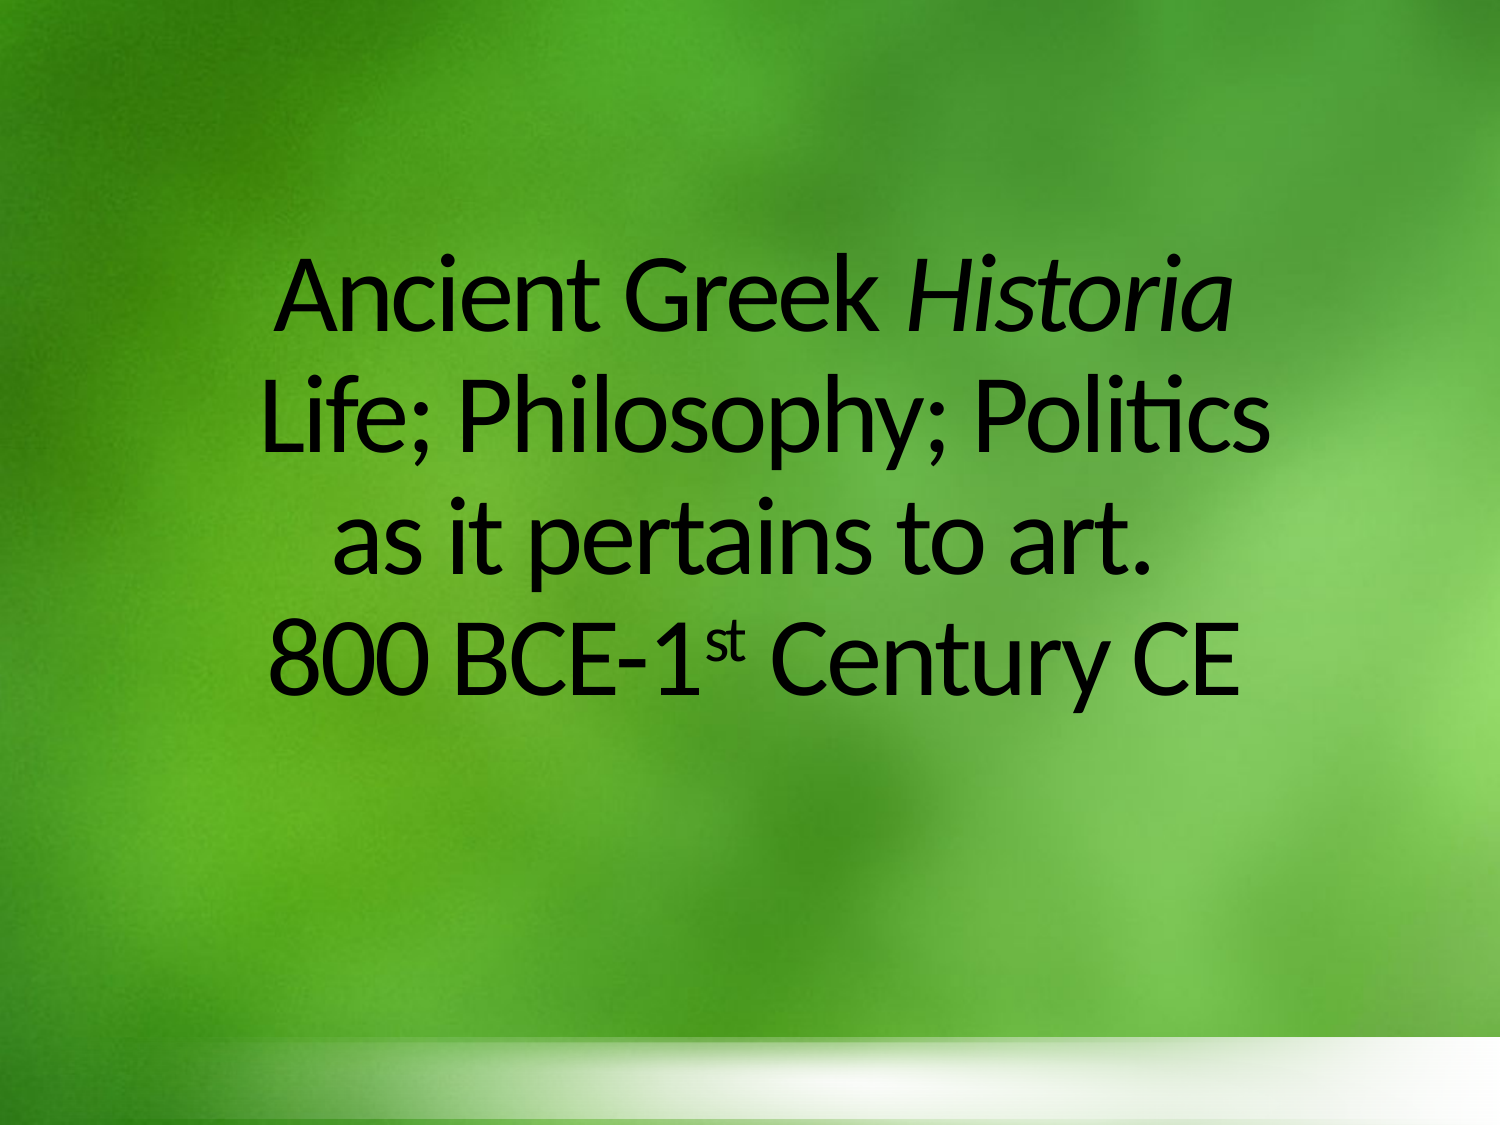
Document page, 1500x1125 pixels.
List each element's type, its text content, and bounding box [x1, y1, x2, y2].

picture [0, 0, 1500, 1125]
title Ancient Greek Historia Life; Philosophy; Politics as it pertains to art. 800 BCE-1st Century CE [125, 112, 1386, 363]
